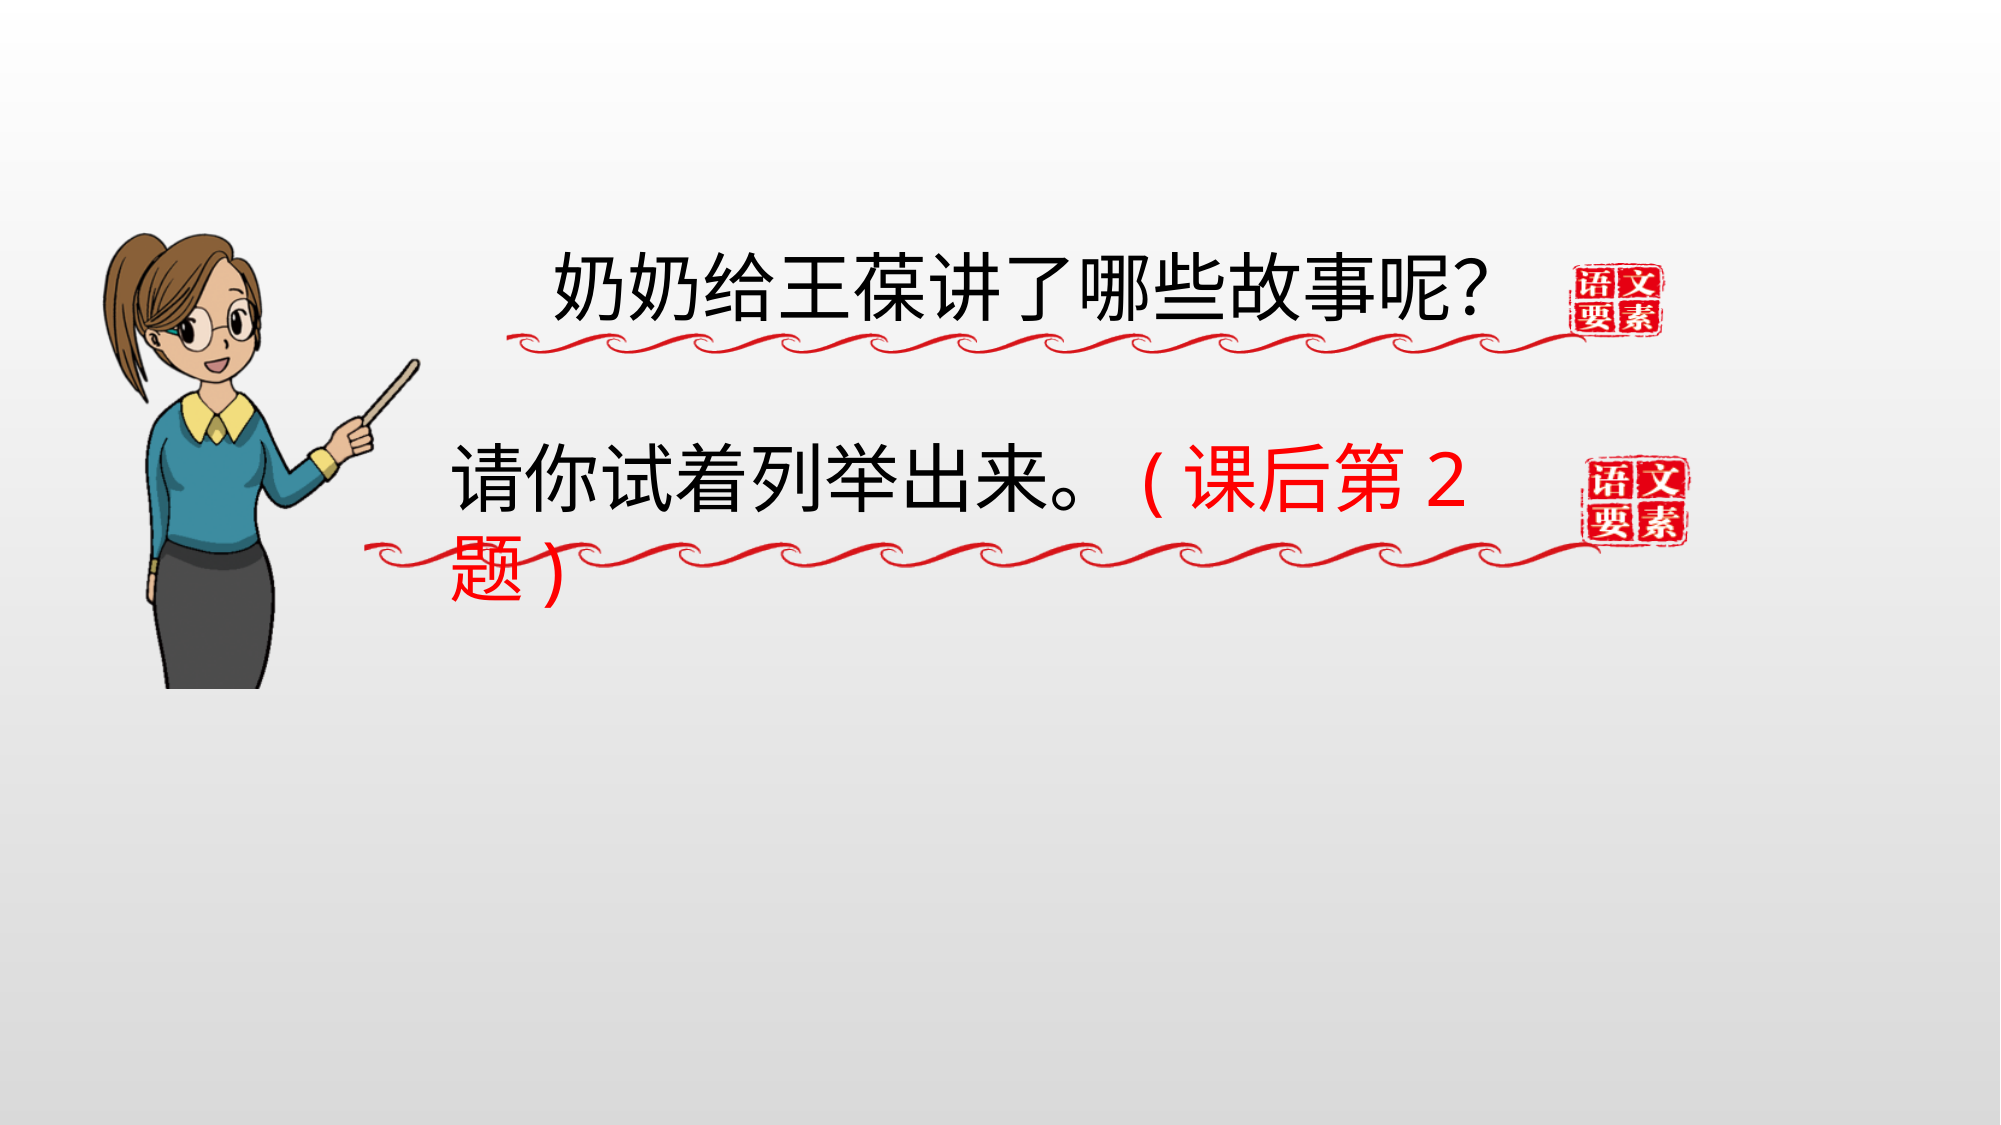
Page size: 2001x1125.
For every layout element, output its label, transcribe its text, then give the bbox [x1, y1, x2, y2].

picture [506, 262, 1666, 354]
text_box 请你试着列举出来。(课后第2题) [434, 424, 1554, 454]
text_box 请你试着列举出来。(课后第2题) [434, 568, 1554, 619]
text_box 奶奶给王葆讲了哪些故事呢？ [506, 232, 1586, 262]
picture [102, 232, 1692, 689]
